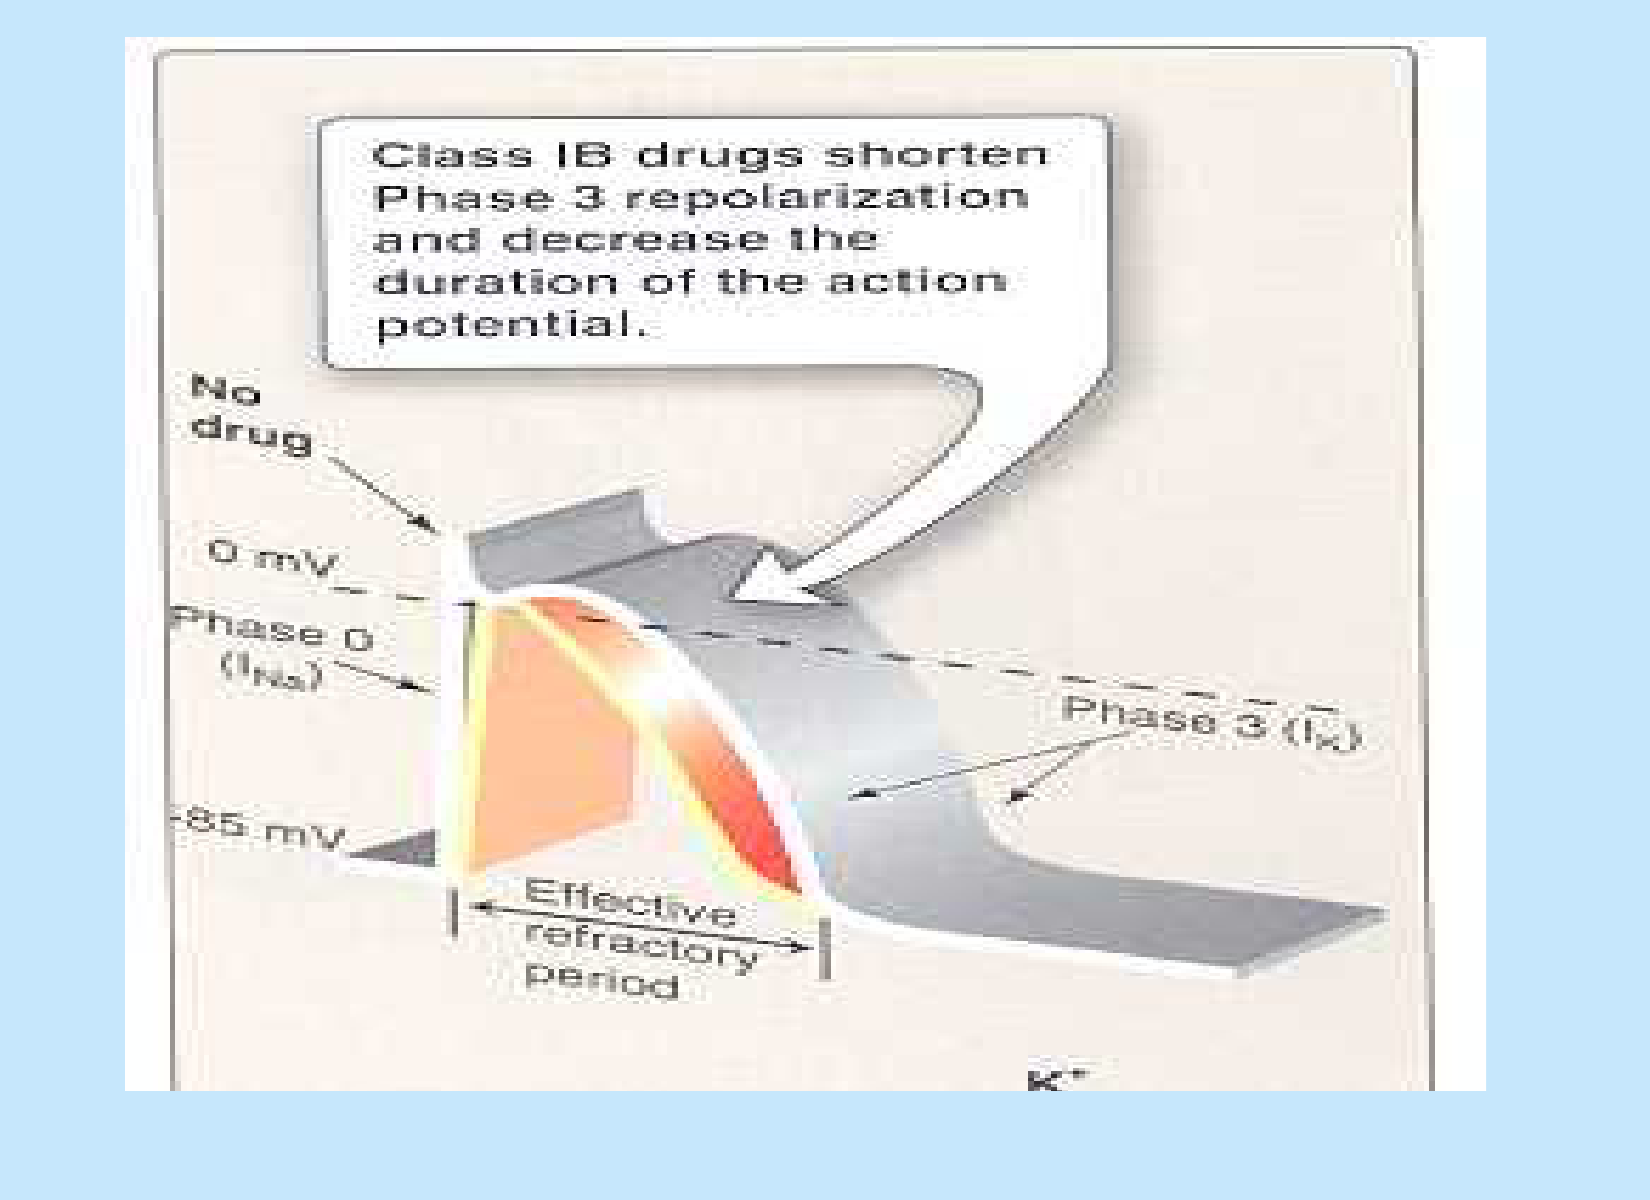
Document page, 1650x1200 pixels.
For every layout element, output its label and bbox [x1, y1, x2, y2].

picture [124, 37, 1487, 1091]
